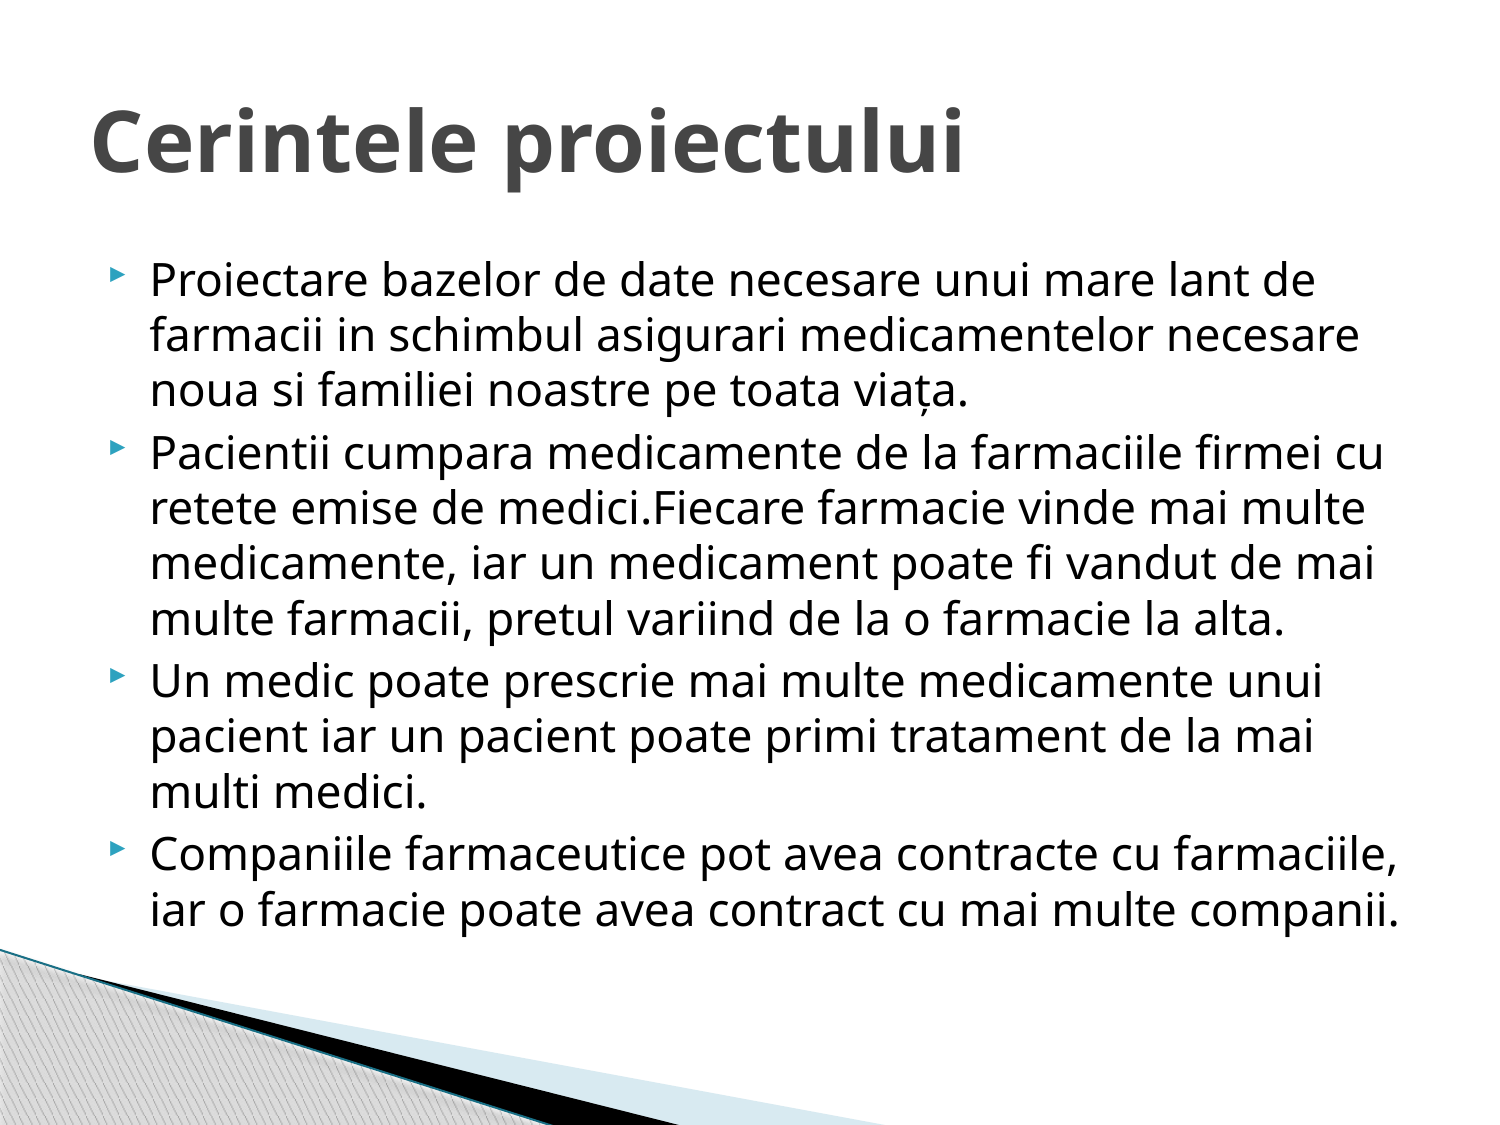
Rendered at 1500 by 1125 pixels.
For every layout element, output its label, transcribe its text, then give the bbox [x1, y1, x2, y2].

title Cerintele proiectului [75, 45, 1425, 233]
list Proiectare bazelor de date necesare unui mare lant de farmacii in schimbul asigurari medicamentelor necesare noua si familiei noastre pe toata viața. Pacientii cumpara medicamente de la farmaciile firmei cu retete emise de medici.Fiecare farmacie vinde mai multe medicamente, iar un medicament poate fi vandut de mai multe farmacii, pretul variind de la o farmacie la alta. Un medic poate prescrie mai multe medicamente unui pacient iar un pacient poate primi tratament de la mai multi medici. Companiile farmaceutice pot avea contracte cu farmaciile, iar o farmacie poate avea contract cu mai multe companii. [75, 243, 1425, 986]
